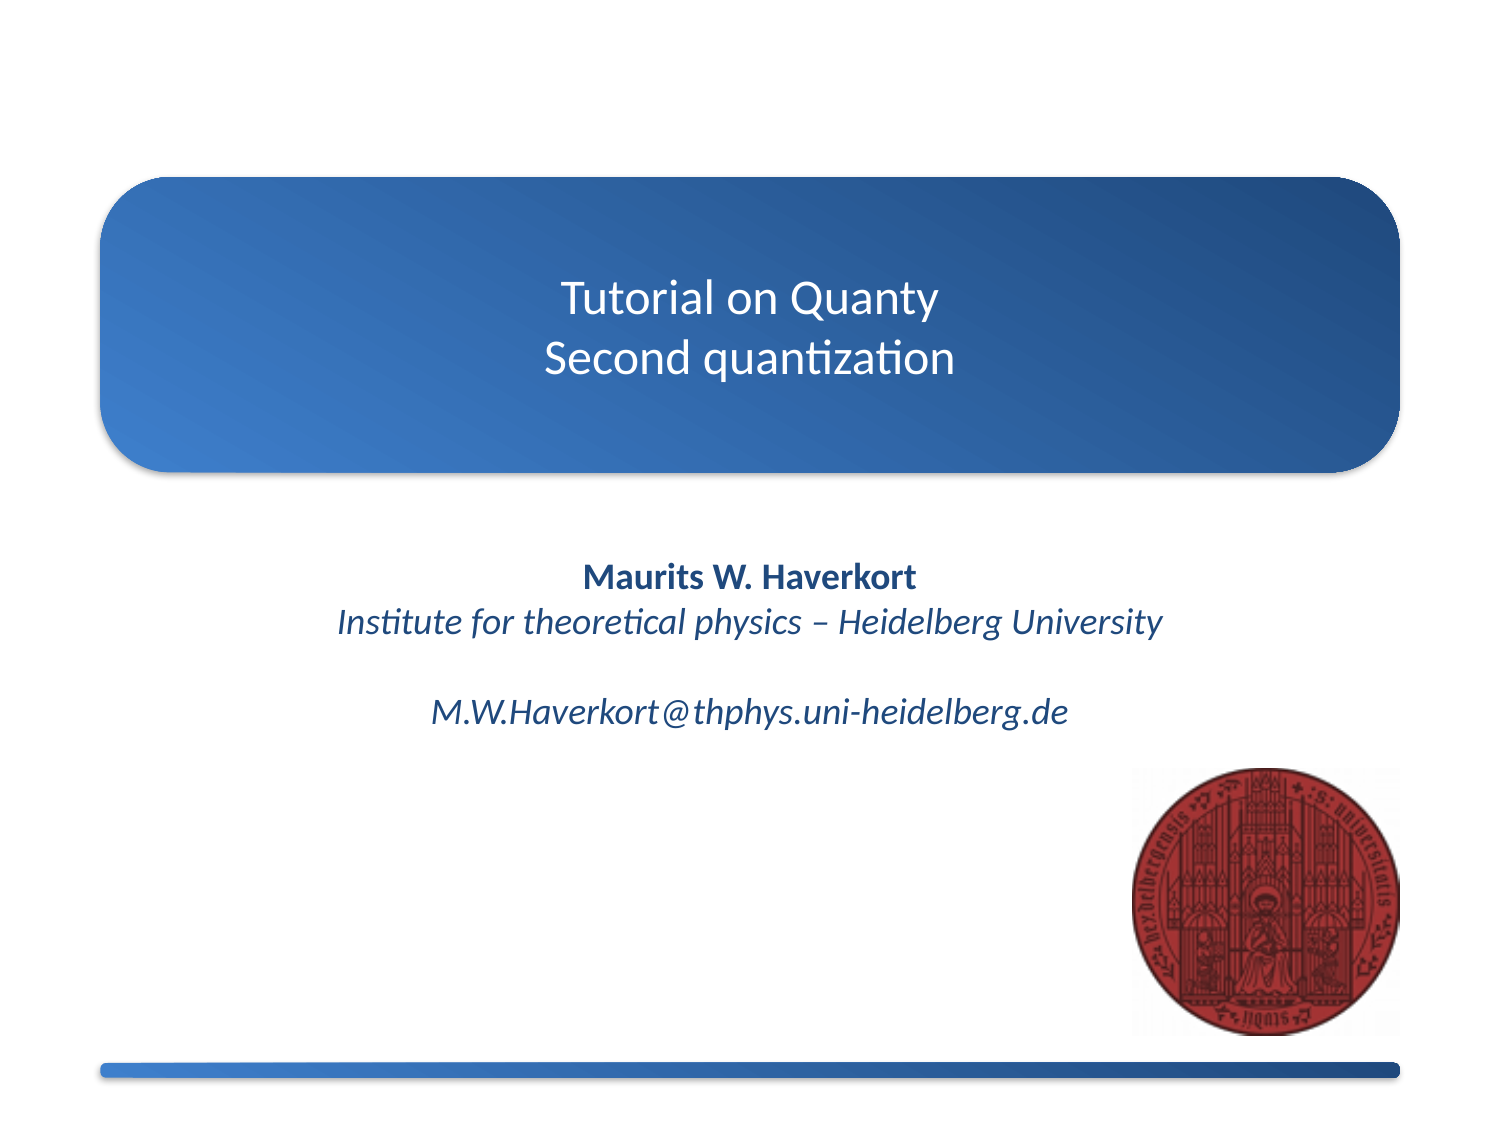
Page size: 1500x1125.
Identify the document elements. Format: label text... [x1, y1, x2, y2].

picture [1132, 768, 1400, 1036]
text_box Maurits W. Haverkort Institute for theoretical physics – Heidelberg University M.W.Haverkort@thphys.uni-heidelberg.de [100, 544, 1400, 740]
text_box Tutorial on Quanty Second quantization [99, 176, 1401, 474]
text_box [99, 1062, 1401, 1079]
